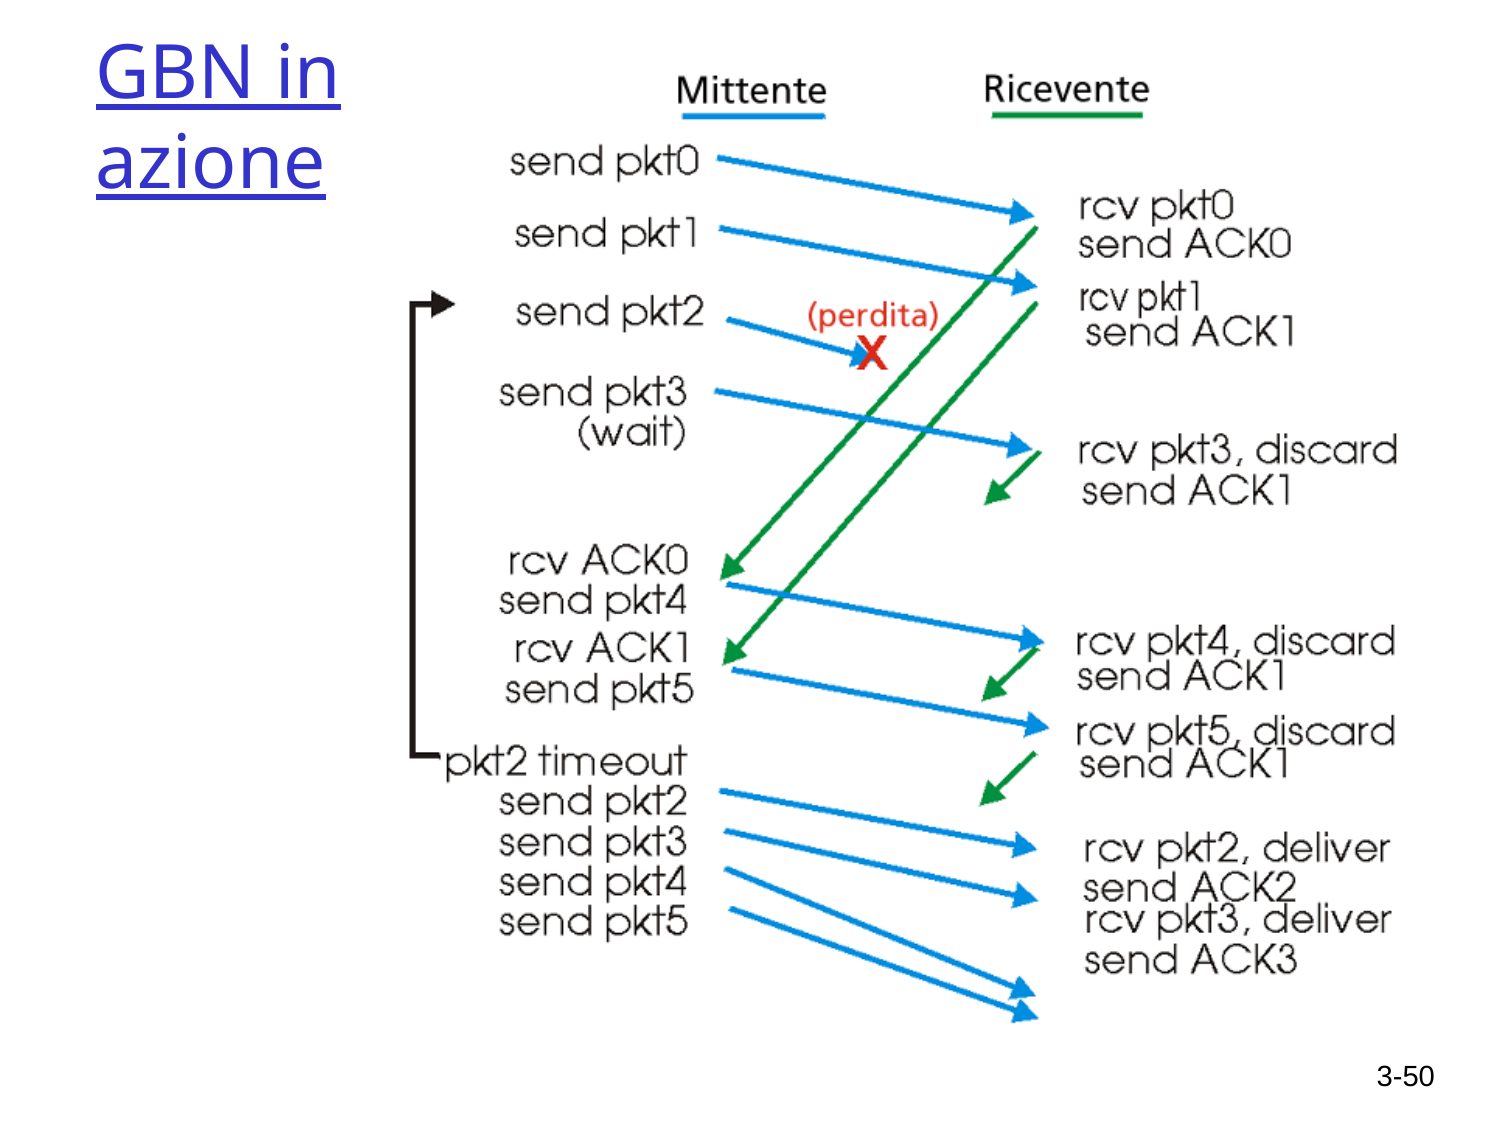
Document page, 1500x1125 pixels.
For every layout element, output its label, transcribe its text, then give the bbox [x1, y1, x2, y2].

picture [401, 65, 1412, 1045]
slide_number 3-50 [1338, 1049, 1451, 1125]
title GBN in azione [80, 19, 1356, 208]
